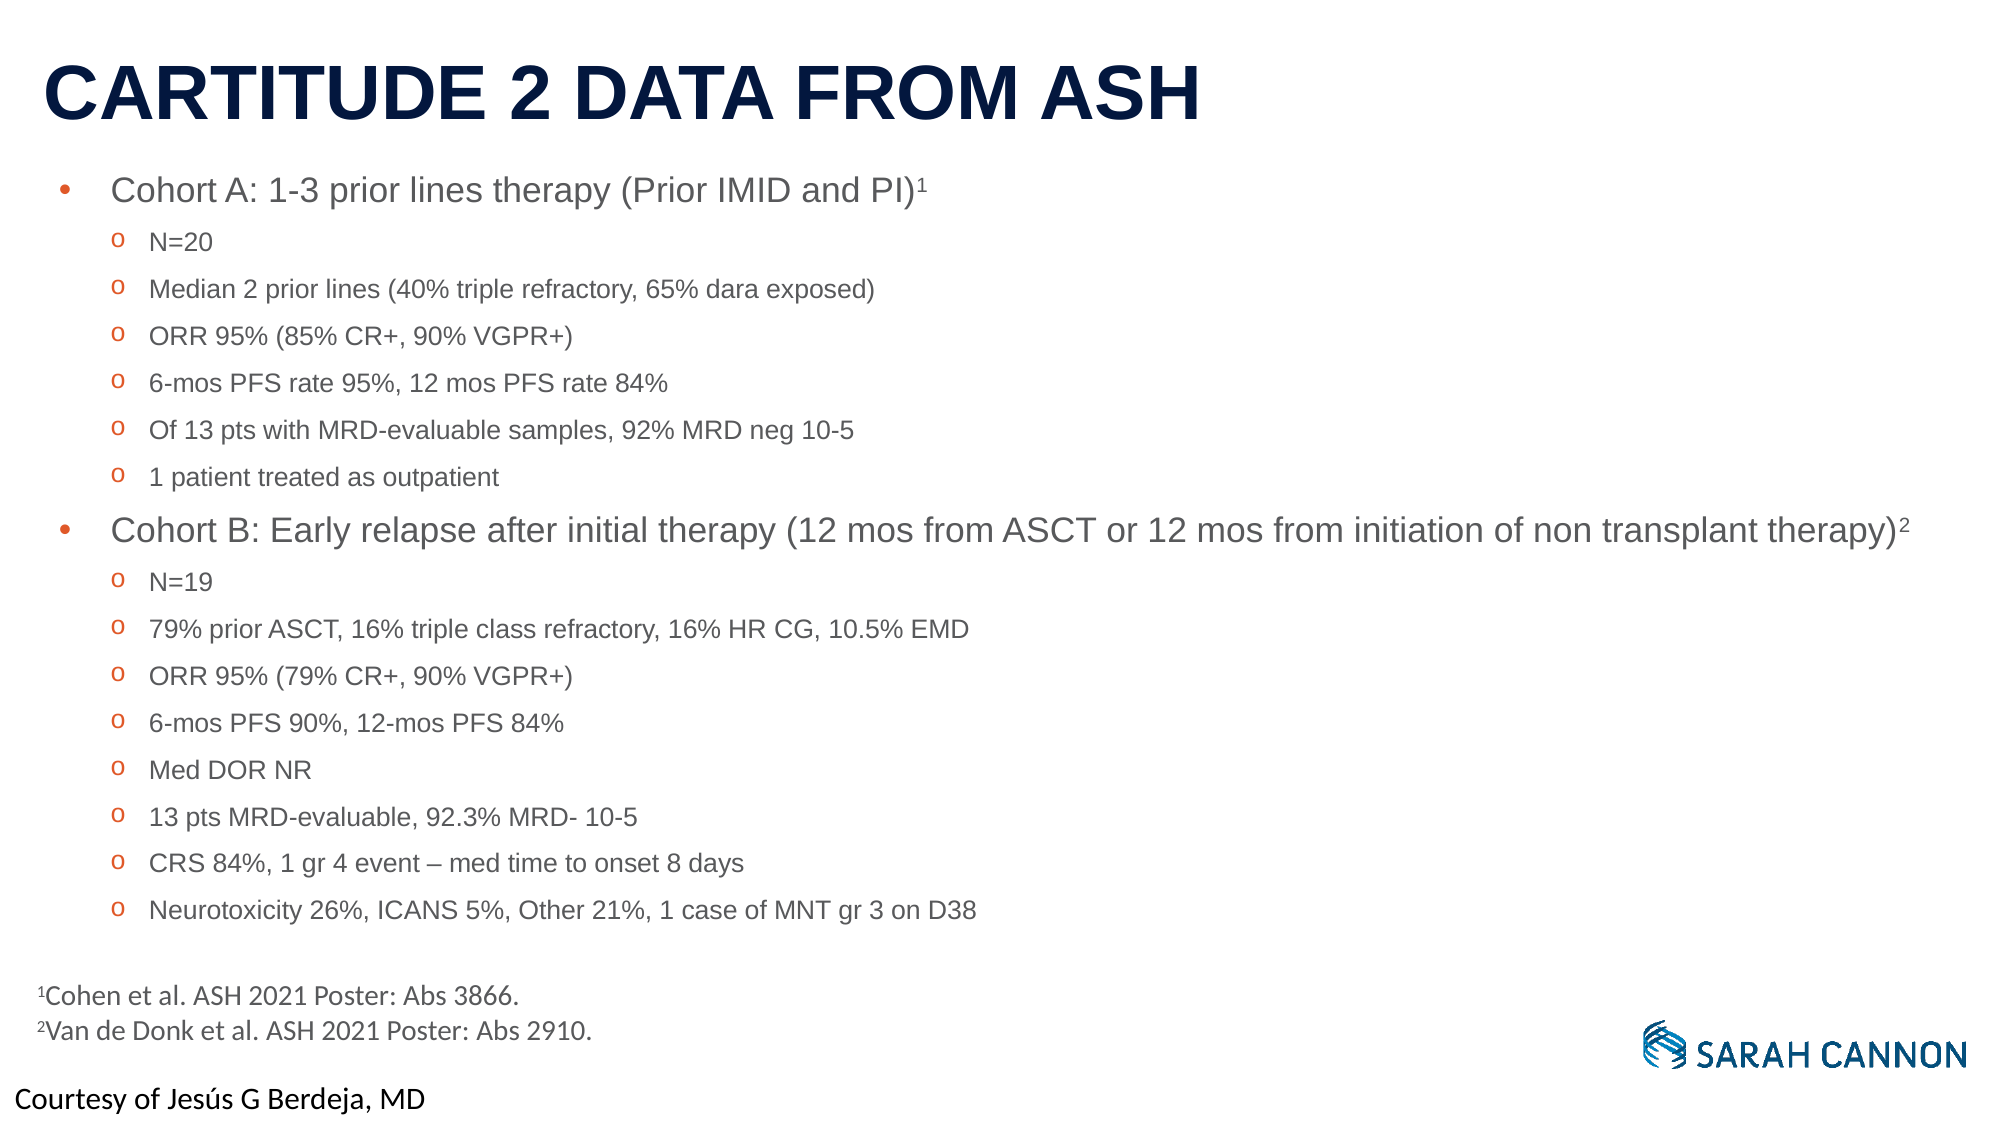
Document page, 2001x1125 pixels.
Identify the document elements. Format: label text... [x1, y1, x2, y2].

list Cohort A: 1-3 prior lines therapy (Prior IMID and PI)1 N=20 Median 2 prior lines (40% triple refractory, 65% dara exposed) ORR 95% (85% CR+, 90% VGPR+) 6-mos PFS rate 95%, 12 mos PFS rate 84% Of 13 pts with MRD-evaluable samples, 92% MRD neg 10-5 1 patient treated as outpatient Cohort B: Early relapse after initial therapy (12 mos from ASCT or 12 mos from initiation of non transplant therapy)2 N=19 79% prior ASCT, 16% triple class refractory, 16% HR CG, 10.5% EMD ORR 95% (79% CR+, 90% VGPR+) 6-mos PFS 90%, 12-mos PFS 84% Med DOR NR 13 pts MRD-evaluable, 92.3% MRD- 10-5 CRS 84%, 1 gr 4 event – med time to onset 8 days Neurotoxicity 26%, ICANS 5%, Other 21%, 1 case of MNT gr 3 on D38 [43, 155, 1956, 950]
text_box Courtesy of Jesús G Berdeja, MD [0, 1070, 523, 1123]
title CARTITUDE 2 DATA FROM ASH [43, 0, 1844, 136]
picture [1643, 1020, 1966, 1079]
text_box 1Cohen et al. ASH 2021 Poster: Abs 3866. 2Van de Donk et al. ASH 2021 Poster: Abs 2910. [22, 969, 1023, 1054]
